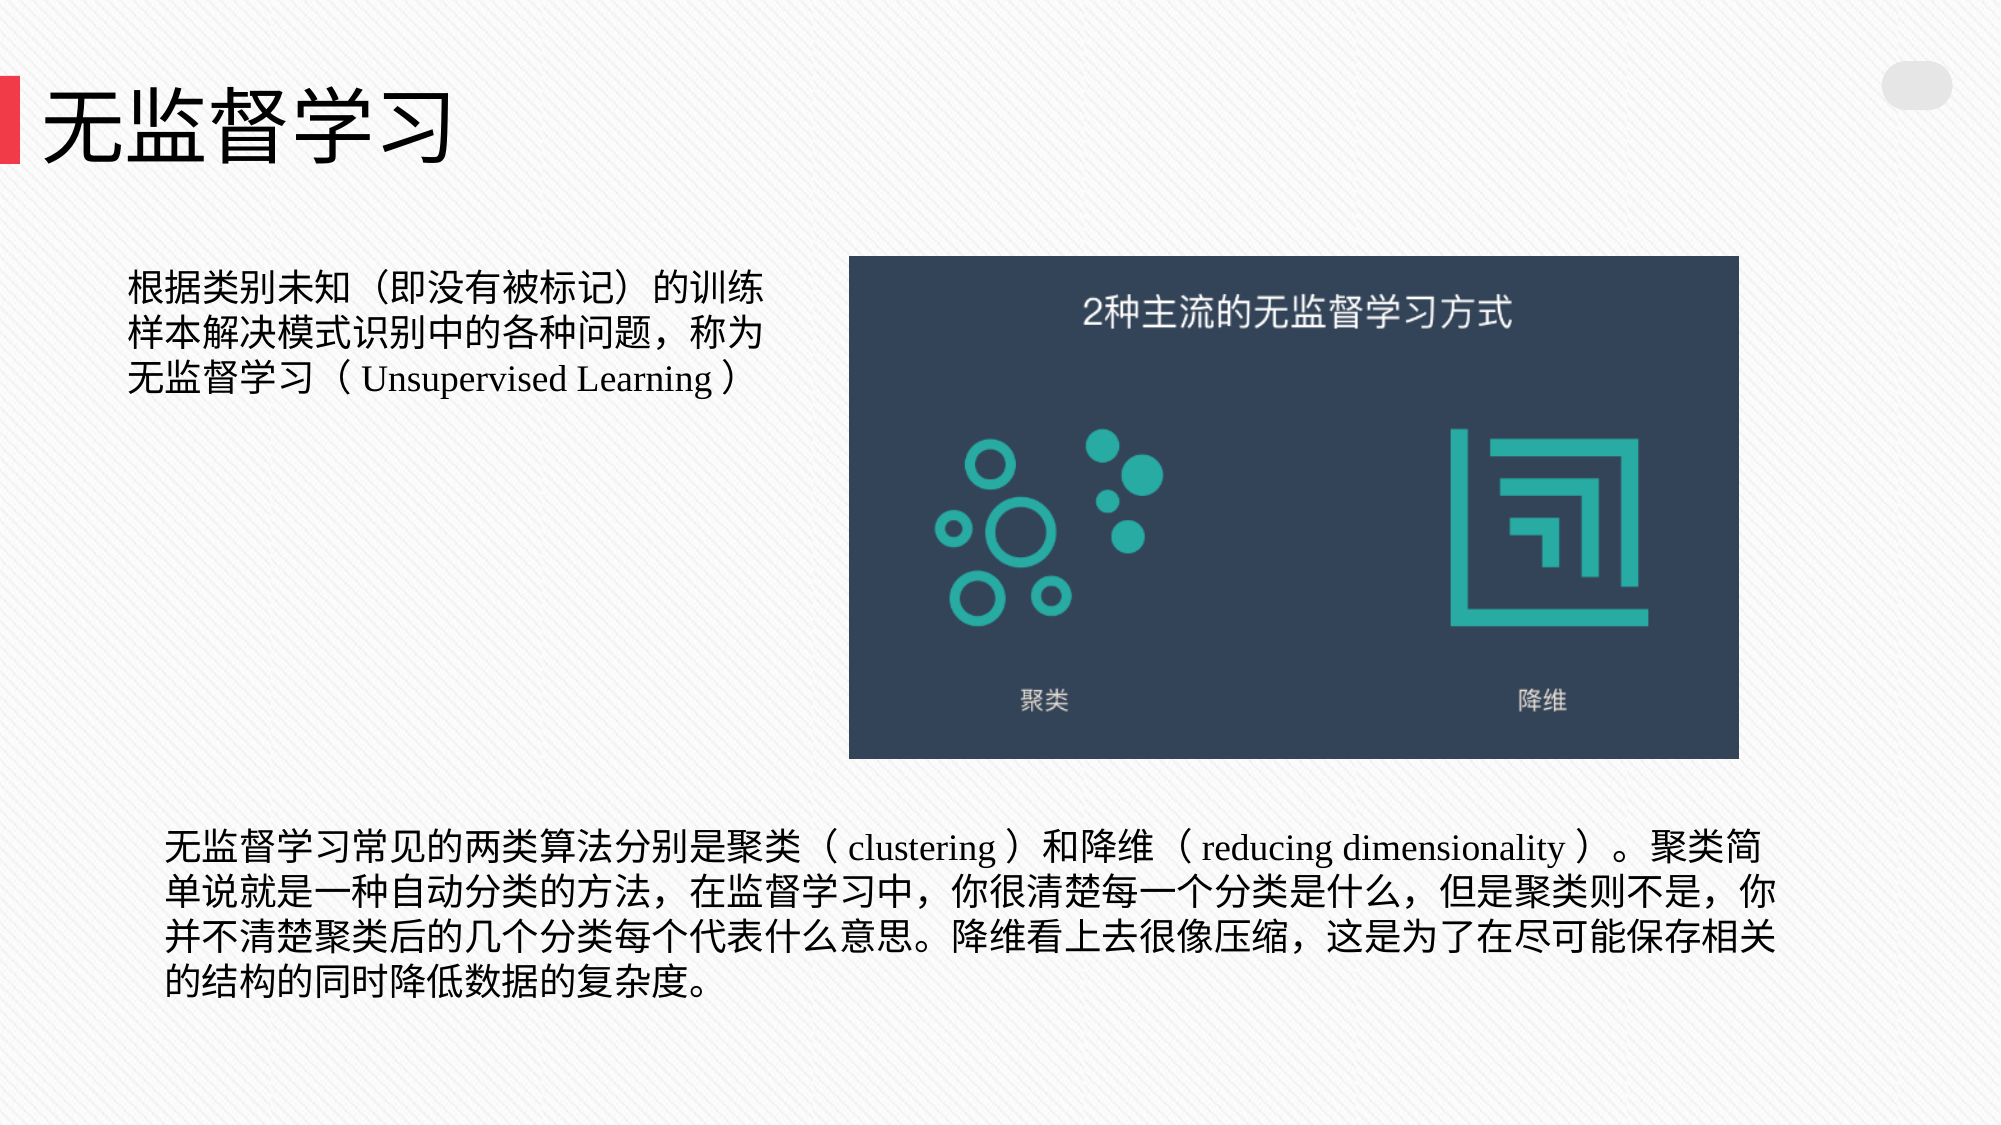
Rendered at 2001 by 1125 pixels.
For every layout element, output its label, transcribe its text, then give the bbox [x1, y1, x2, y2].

text_box 根据类别未知（即没有被标记）的训练样本解决模式识别中的各种问题，称为无监督学习（Unsupervised Learning） [112, 256, 798, 406]
text_box 无监督学习常见的两类算法分别是聚类（clustering）和降维（reducing dimensionality）。聚类简单说就是一种自动分类的方法，在监督学习中，你很清楚每一个分类是什么，但是聚类则不是，你并不清楚聚类后的几个分类每个代表什么意思。降维看上去很像压缩，这是为了在尽可能保存相关的结构的同时降低数据的复杂度。 [149, 815, 1810, 1011]
list 无监督学习 [41, 75, 1836, 186]
picture [0, 0, 2001, 1125]
